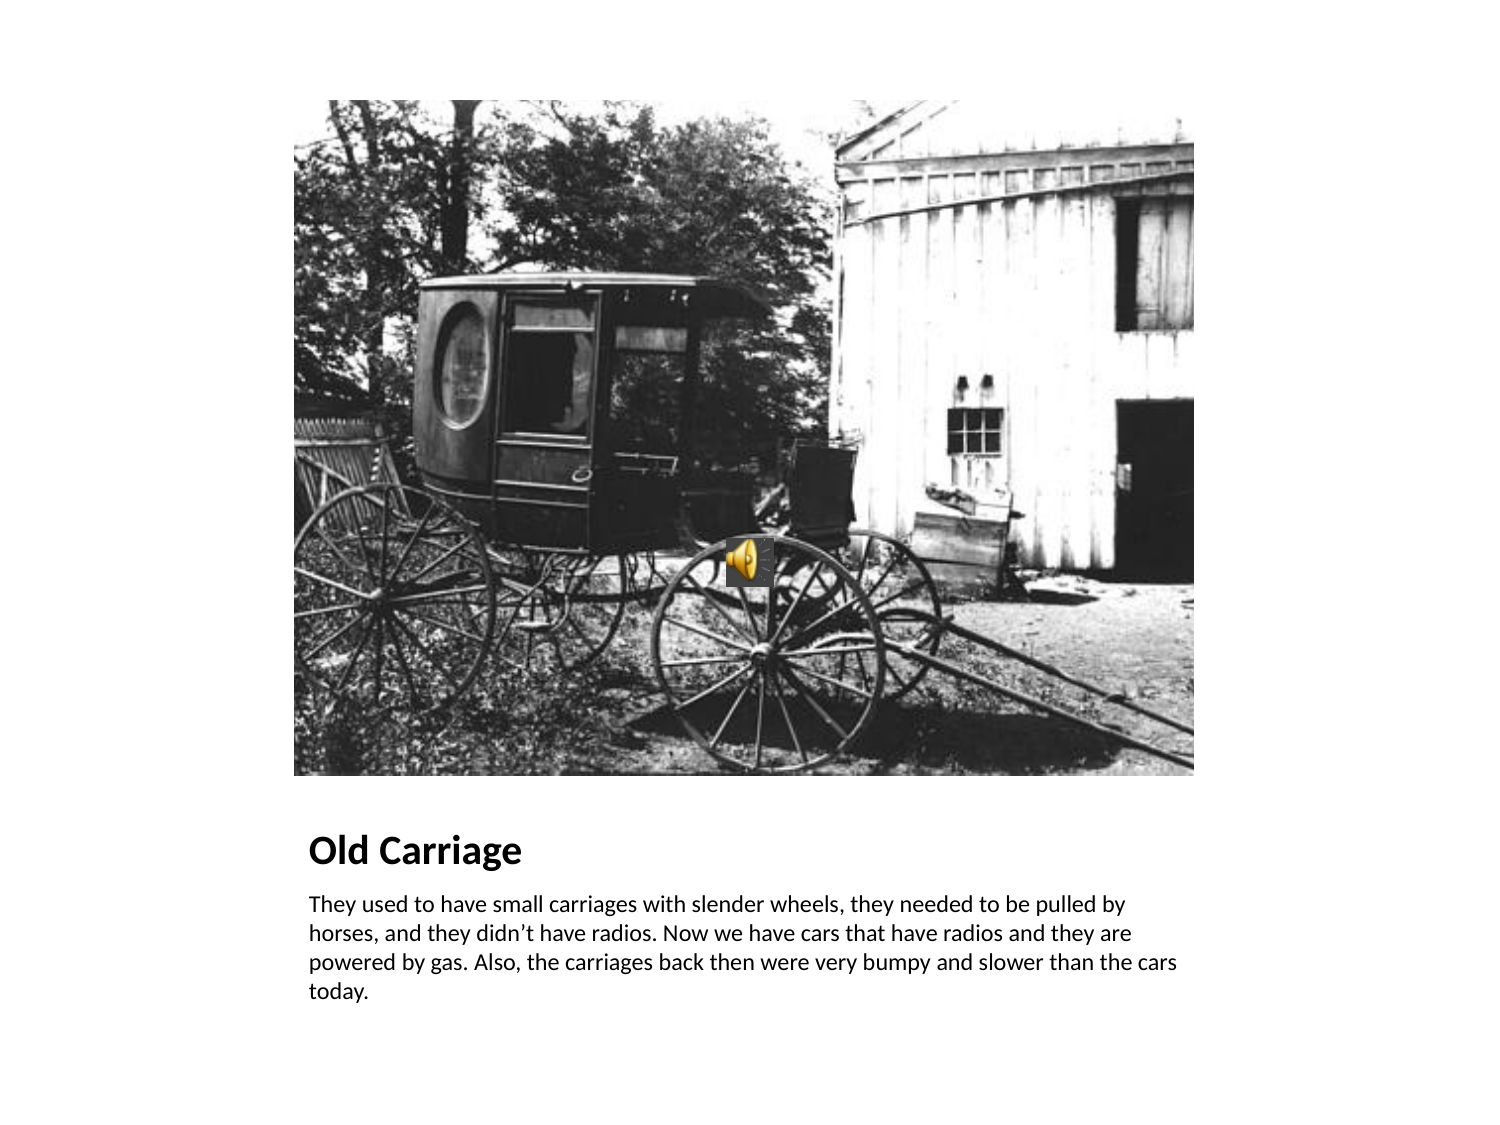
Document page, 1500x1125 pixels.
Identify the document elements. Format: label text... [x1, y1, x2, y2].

title Old Carriage [294, 787, 1194, 880]
picture [293, 100, 1195, 776]
list They used to have small carriages with slender wheels, they needed to be pulled by horses, and they didn’t have radios. Now we have cars that have radios and they are powered by gas. Also, the carriages back then were very bumpy and slower than the cars today. [294, 880, 1194, 1013]
